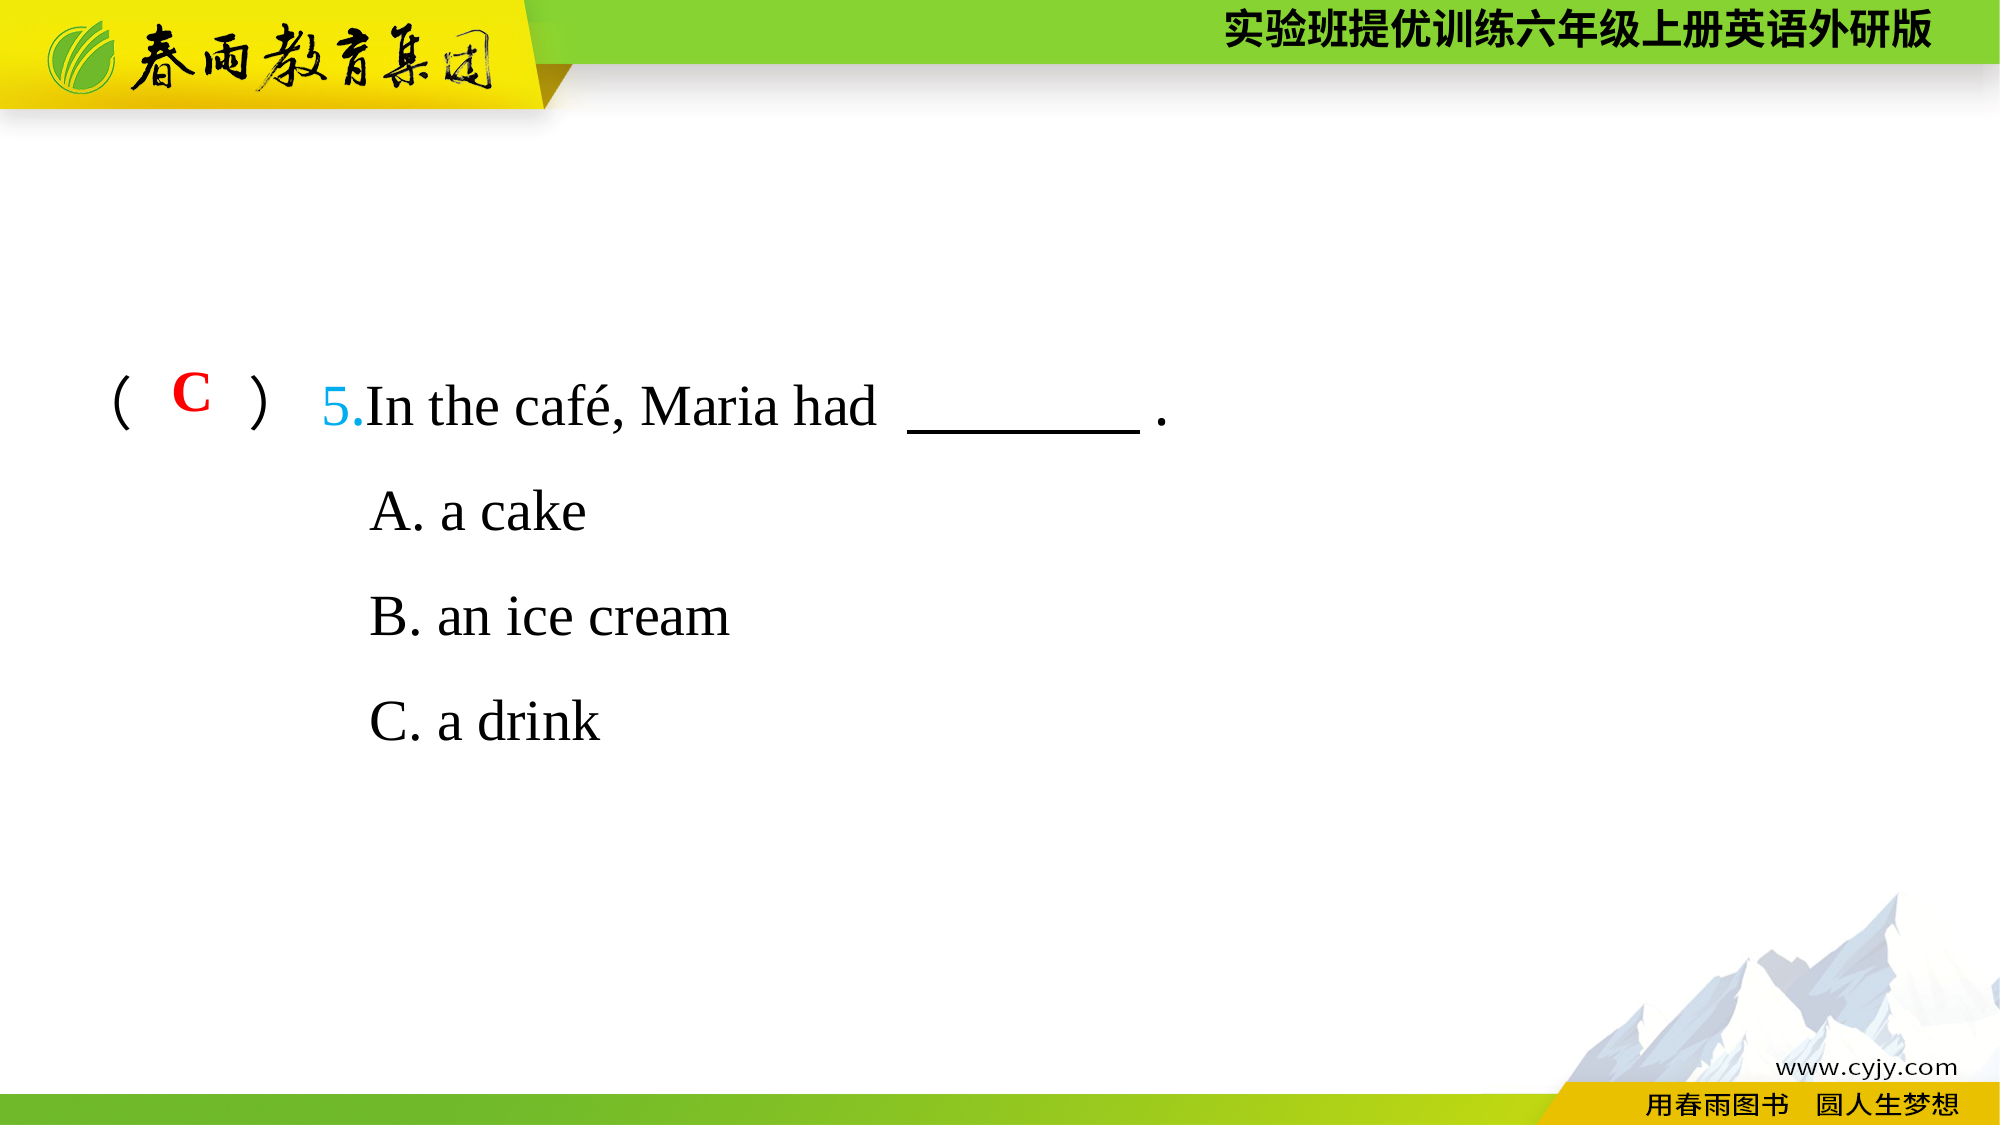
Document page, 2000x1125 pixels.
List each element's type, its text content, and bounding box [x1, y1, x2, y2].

picture [0, 0, 2000, 1125]
list （ ）5.In the café, Maria had . A. a cake B. an ice cream C. a drink [59, 324, 1944, 752]
text_box C [156, 345, 232, 431]
